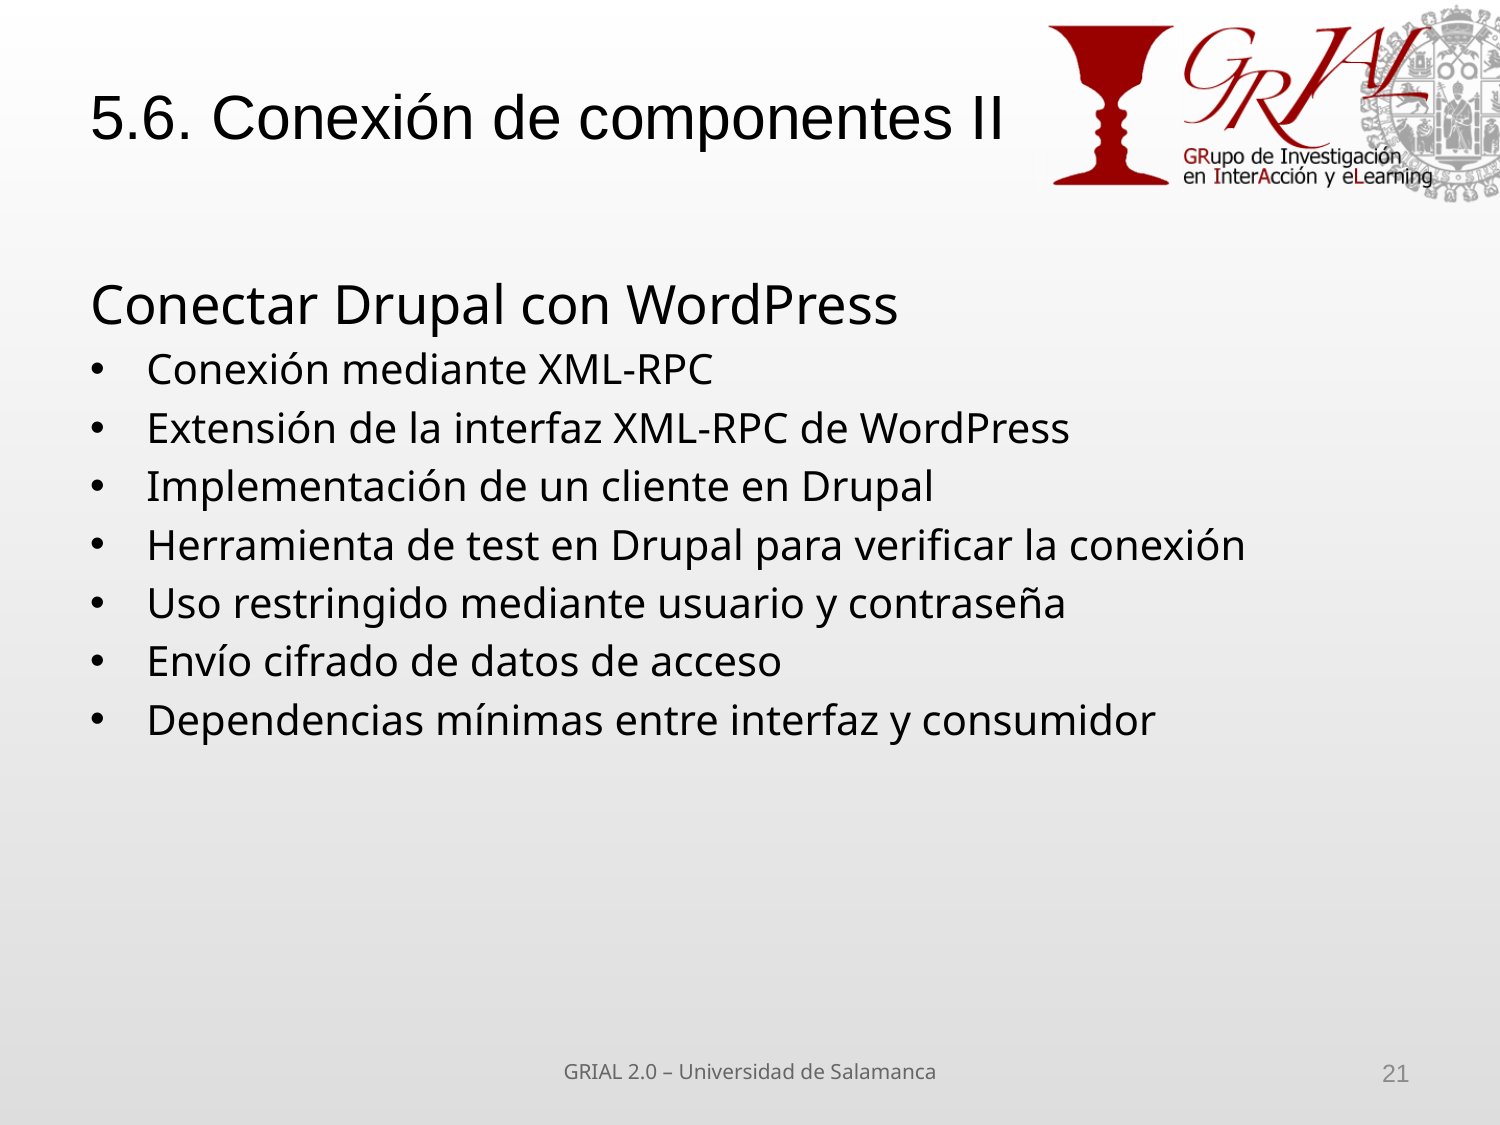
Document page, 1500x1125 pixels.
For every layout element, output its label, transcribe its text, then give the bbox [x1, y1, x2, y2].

title 5.6. Conexión de componentes II [75, 20, 1040, 209]
list Conectar Drupal con WordPress Conexión mediante XML-RPC Extensión de la interfaz XML-RPC de WordPress Implementación de un cliente en Drupal Herramienta de test en Drupal para verificar la conexión Uso restringido mediante usuario y contraseña Envío cifrado de datos de acceso Dependencias mínimas entre interfaz y consumidor [75, 262, 1425, 1005]
slide_number 21 [1074, 1042, 1425, 1103]
footer GRIAL 2.0 – Universidad de Salamanca [512, 1042, 988, 1103]
picture [1039, 0, 1500, 209]
